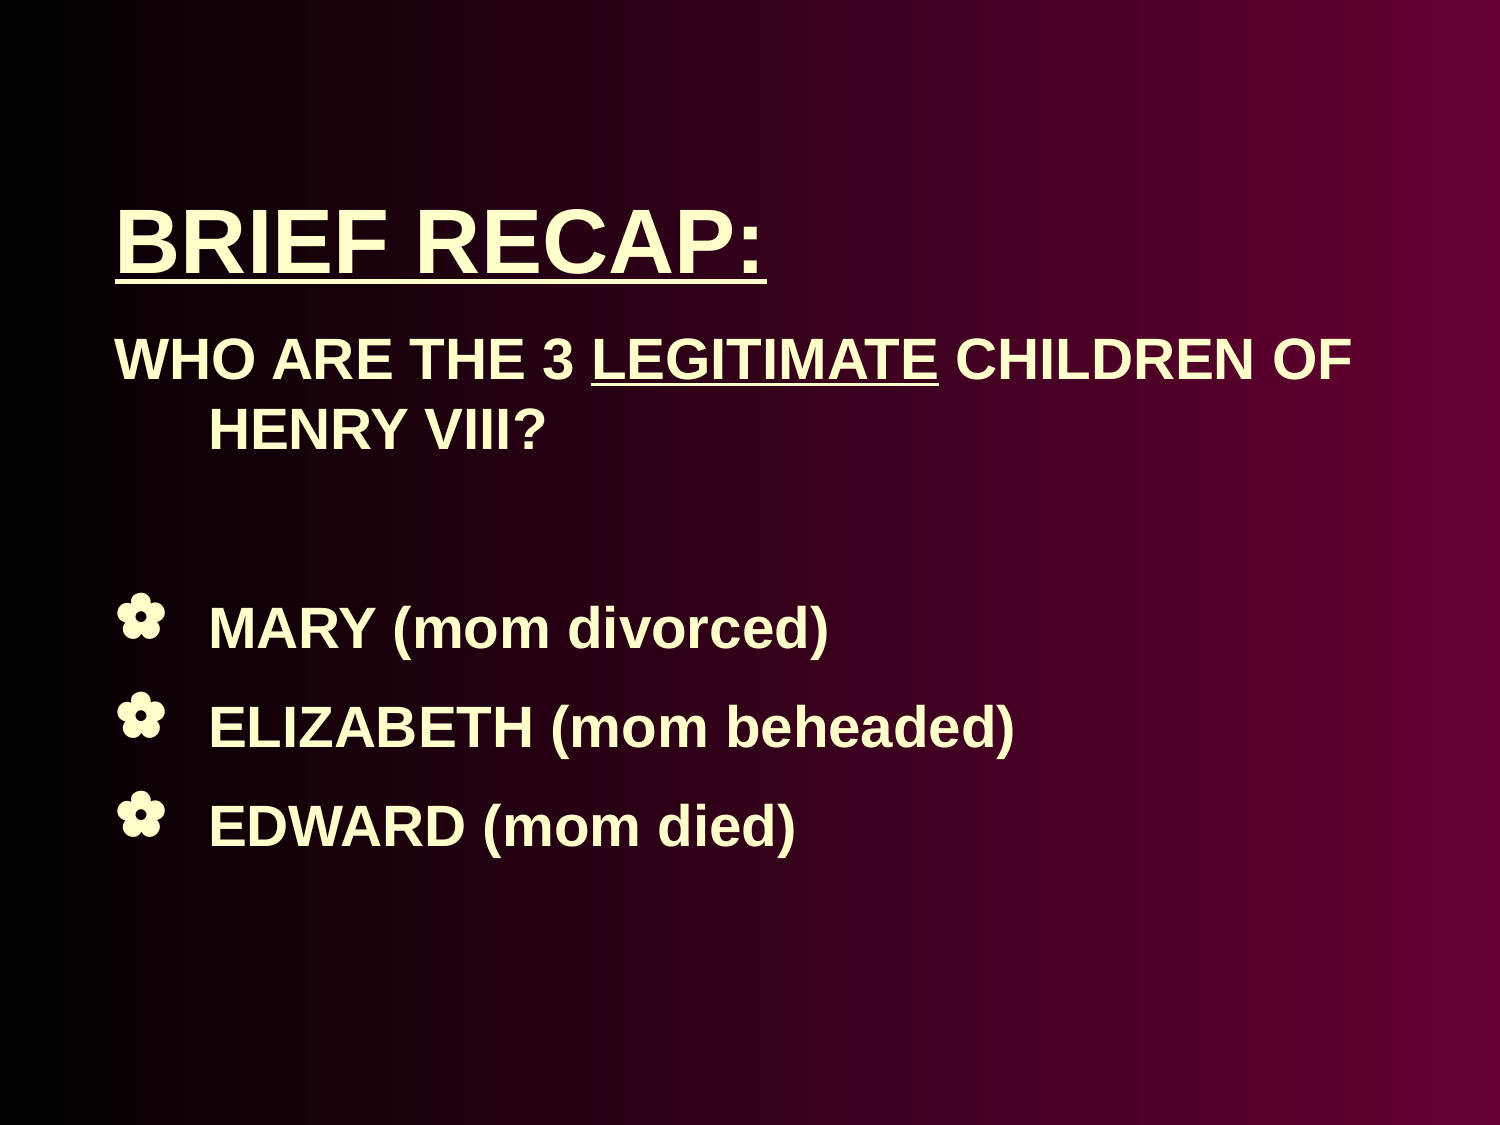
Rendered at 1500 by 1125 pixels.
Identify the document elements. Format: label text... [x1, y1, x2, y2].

text_box BRIEF RECAP: WHO ARE THE 3 LEGITIMATE CHILDREN OF HENRY VIII? MARY (mom divorced) ELIZABETH (mom beheaded) EDWARD (mom died) [99, 174, 1425, 866]
